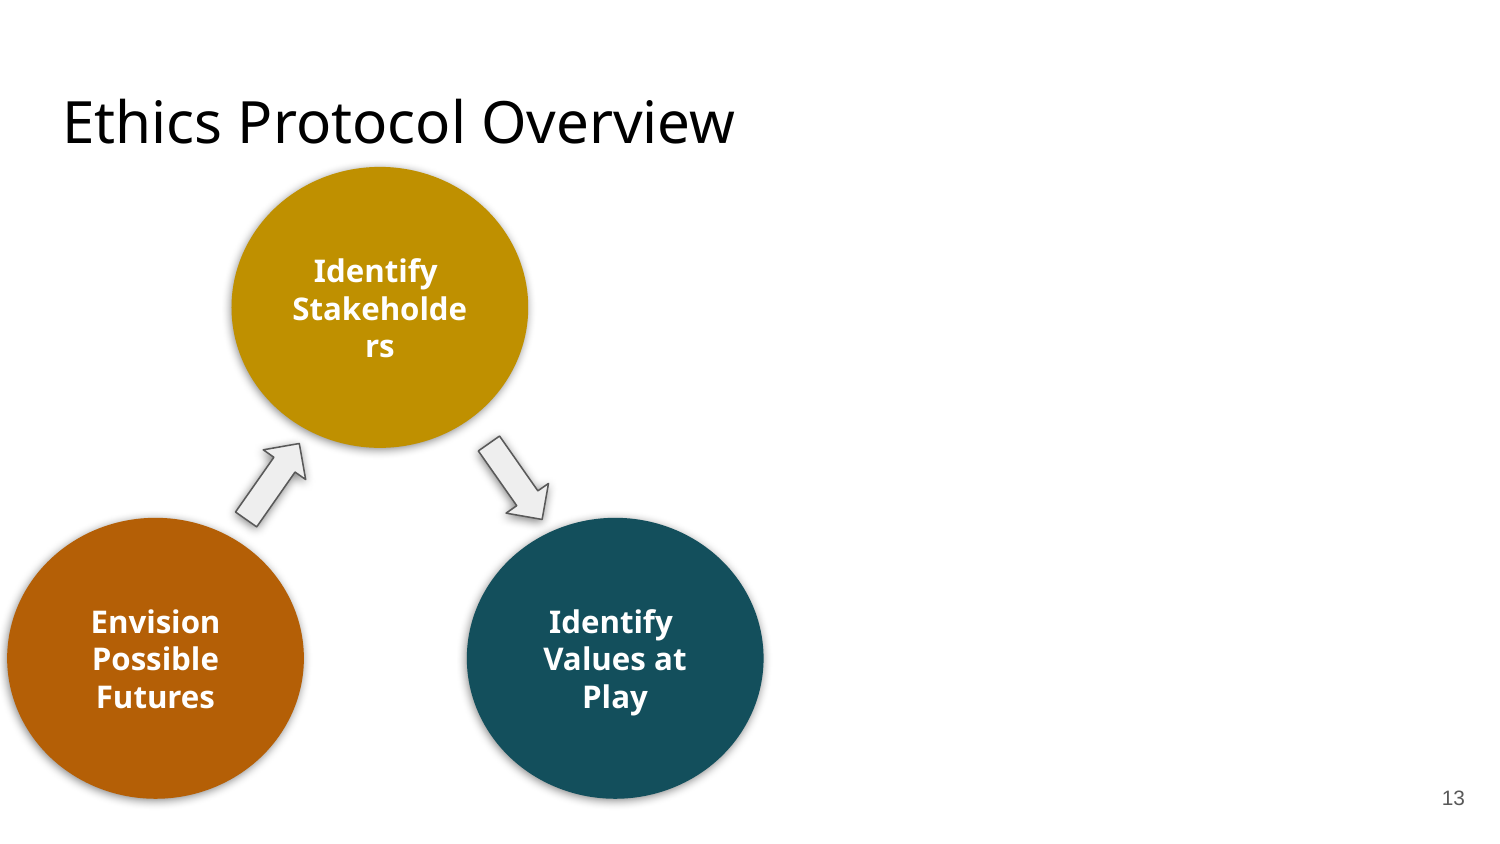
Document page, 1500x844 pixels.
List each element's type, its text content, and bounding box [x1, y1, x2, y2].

text_box Envision Possible Futures [7, 517, 304, 799]
title Ethics Protocol Overview [51, 72, 1449, 167]
text_box Identify Values at Play [466, 517, 764, 799]
text_box [478, 436, 549, 520]
text_box [235, 443, 306, 527]
slide_number 13 [1389, 764, 1480, 830]
text_box Identify Stakeholders [231, 166, 529, 448]
